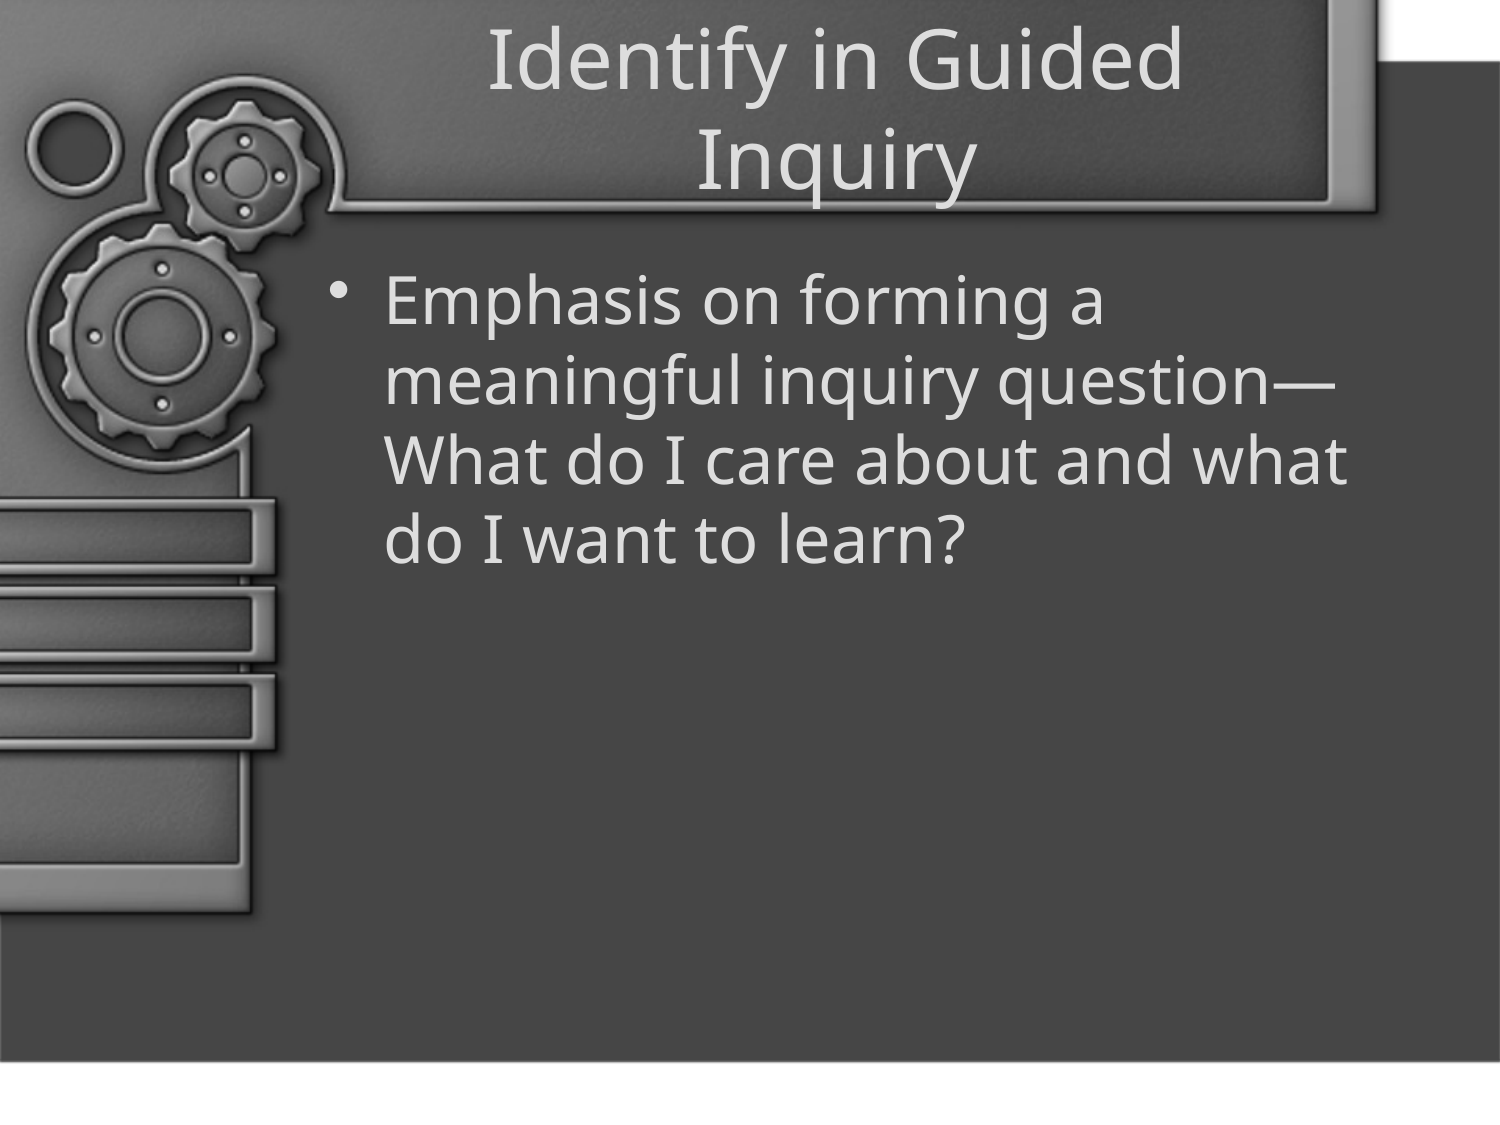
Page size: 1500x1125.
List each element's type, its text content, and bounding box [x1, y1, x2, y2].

list Emphasis on forming a meaningful inquiry question—What do I care about and what do I want to learn? [312, 249, 1463, 1000]
picture [0, 0, 1500, 1125]
title Identify in Guided Inquiry [362, 0, 1313, 213]
